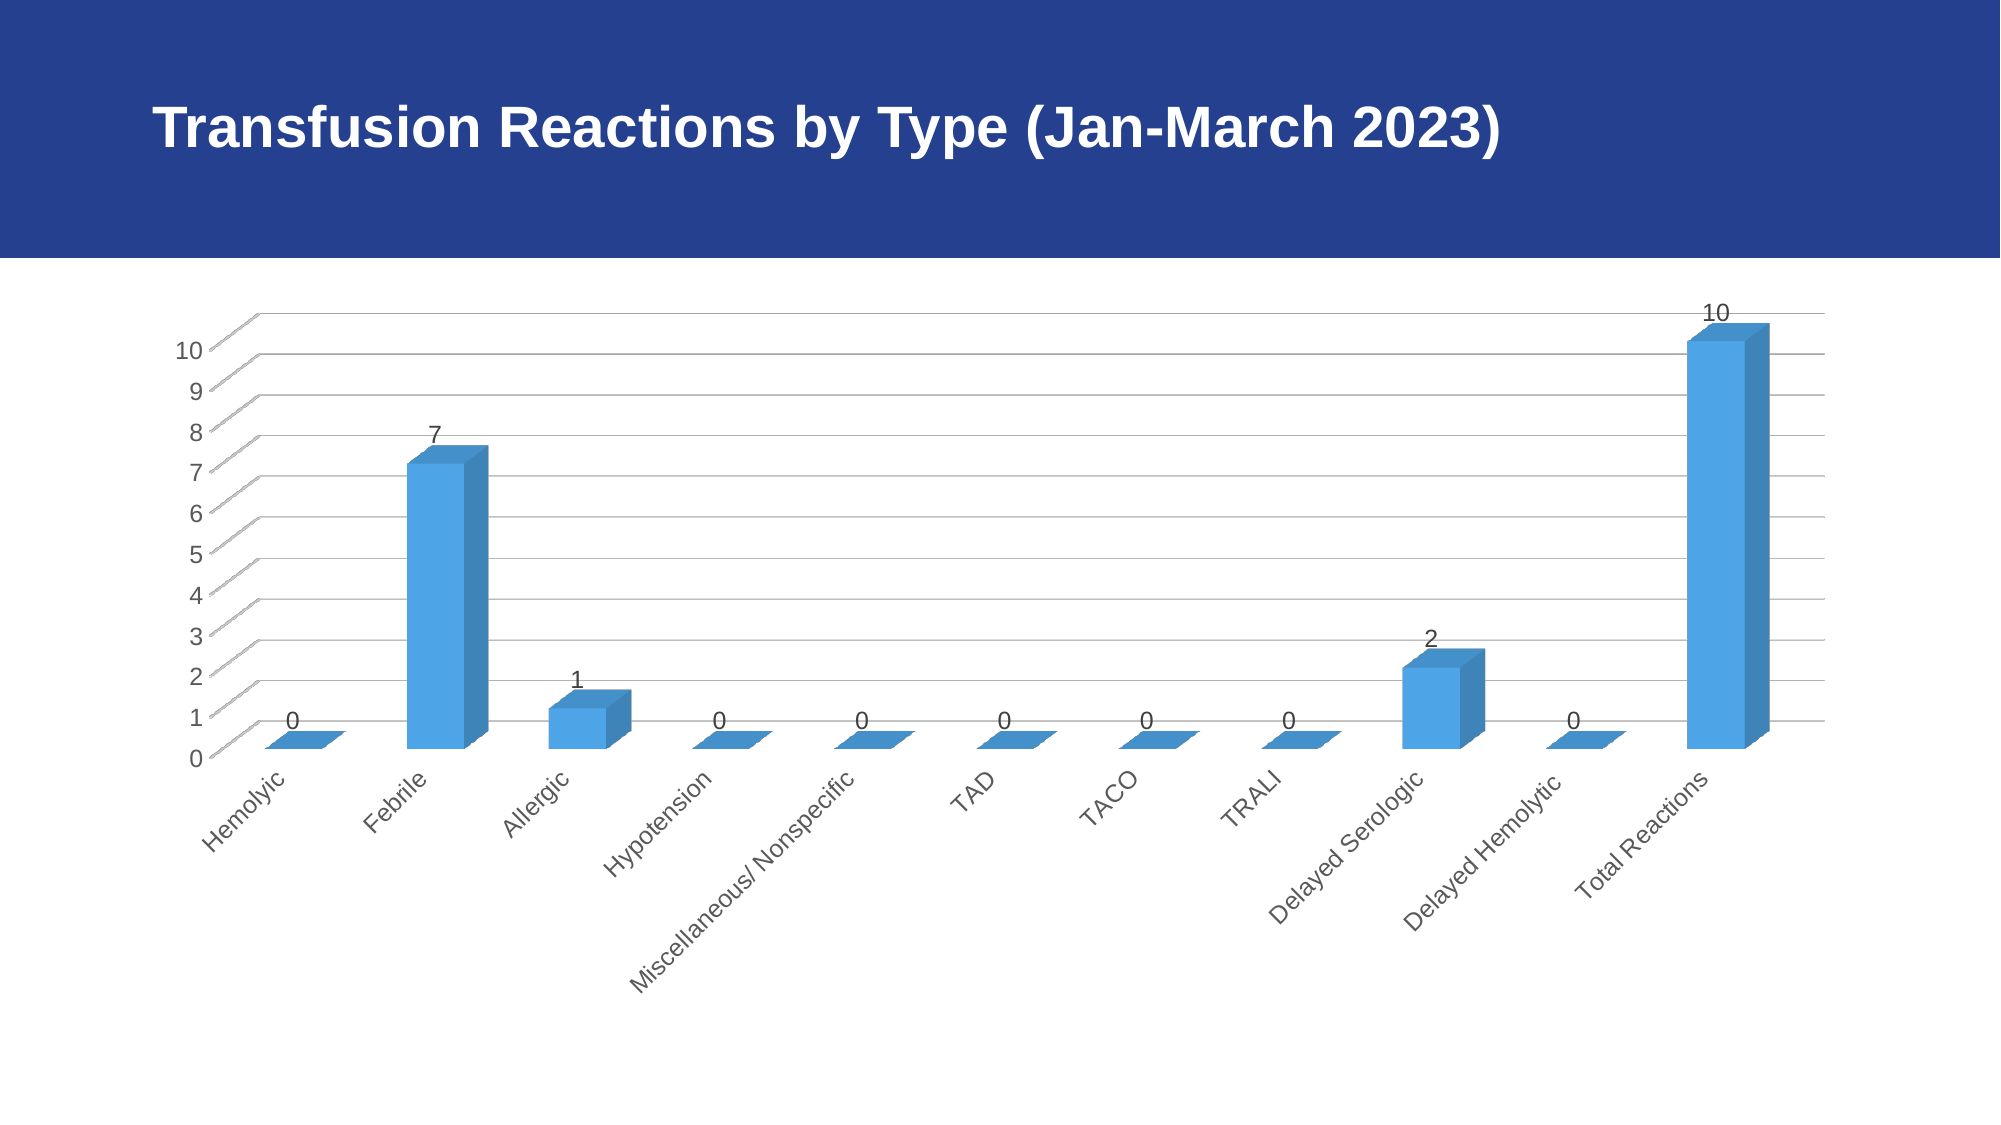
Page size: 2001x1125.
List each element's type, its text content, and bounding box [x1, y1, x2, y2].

chart [137, 299, 1863, 1014]
title Transfusion Reactions by Type (Jan-March 2023) [137, 20, 1863, 238]
